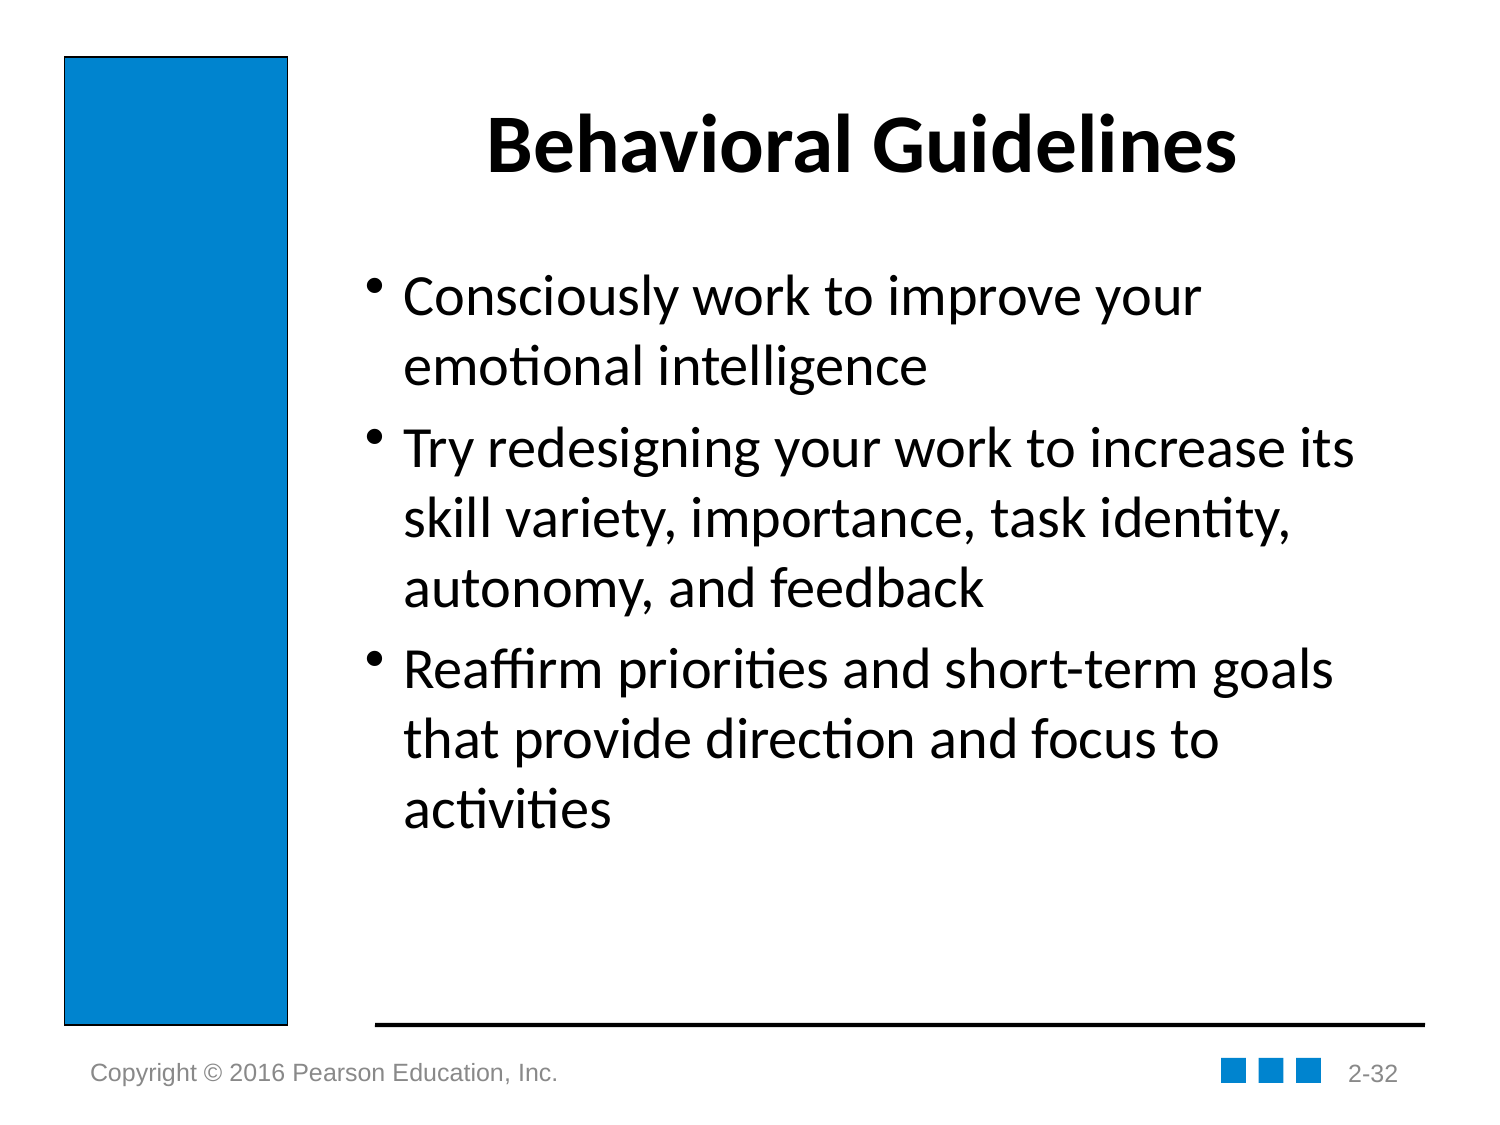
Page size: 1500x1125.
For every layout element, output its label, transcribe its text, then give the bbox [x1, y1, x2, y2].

text_box [64, 56, 288, 1025]
text_box [1221, 1057, 1246, 1083]
text_box Copyright © 2016 Pearson Education, Inc. [75, 1055, 625, 1088]
text_box Consciously work to improve your emotional intelligence Try redesigning your work to increase its skill variety, importance, task identity, autonomy, and feedback Reaffirm priorities and short-term goals that provide direction and focus to activities [349, 249, 1388, 1025]
text_box [1296, 1057, 1321, 1083]
text_box [1258, 1057, 1284, 1083]
title Behavioral Guidelines [300, 45, 1425, 233]
text_box 2-32 [1333, 1050, 1421, 1095]
